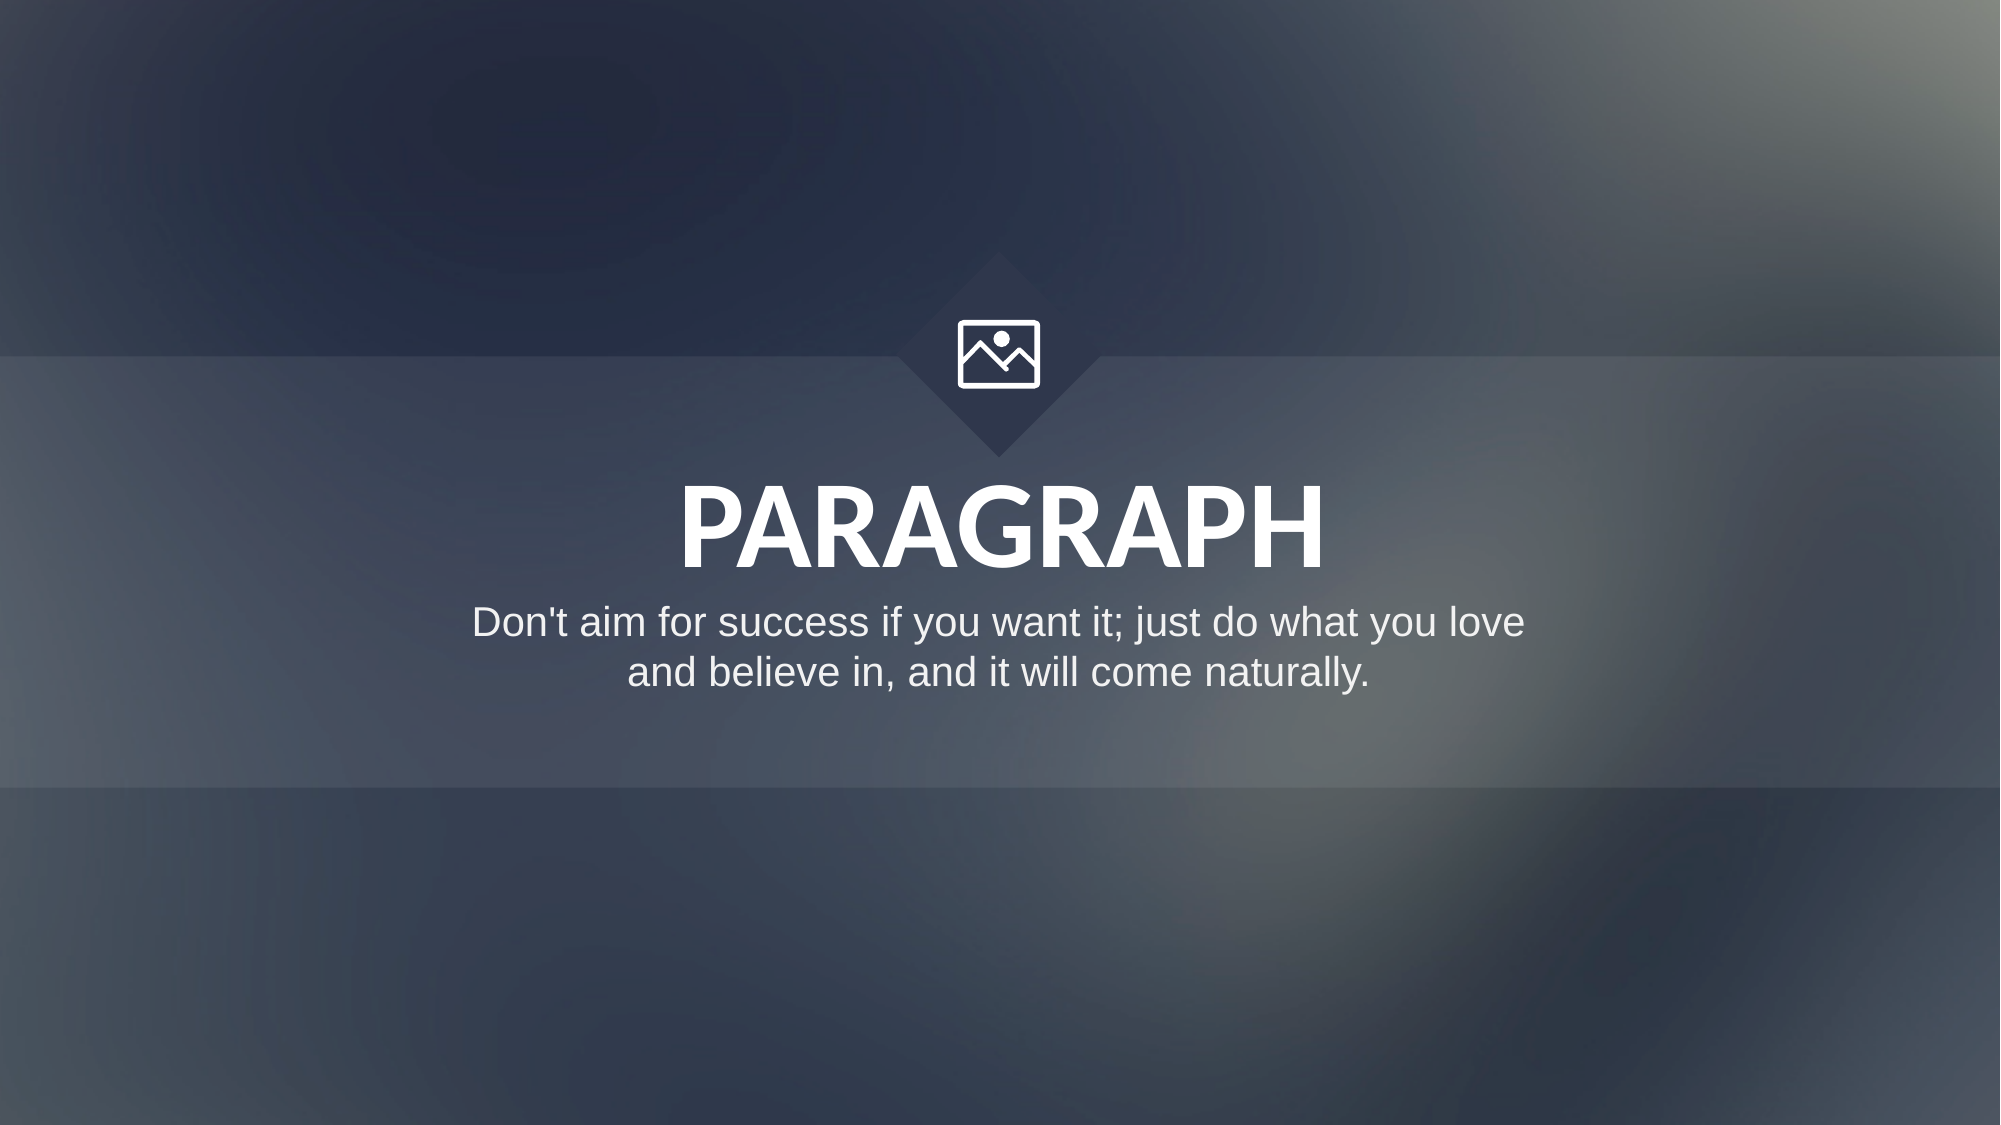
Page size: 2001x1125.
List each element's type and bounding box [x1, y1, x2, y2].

text_box [925, 281, 1073, 428]
picture [0, 0, 2000, 1125]
